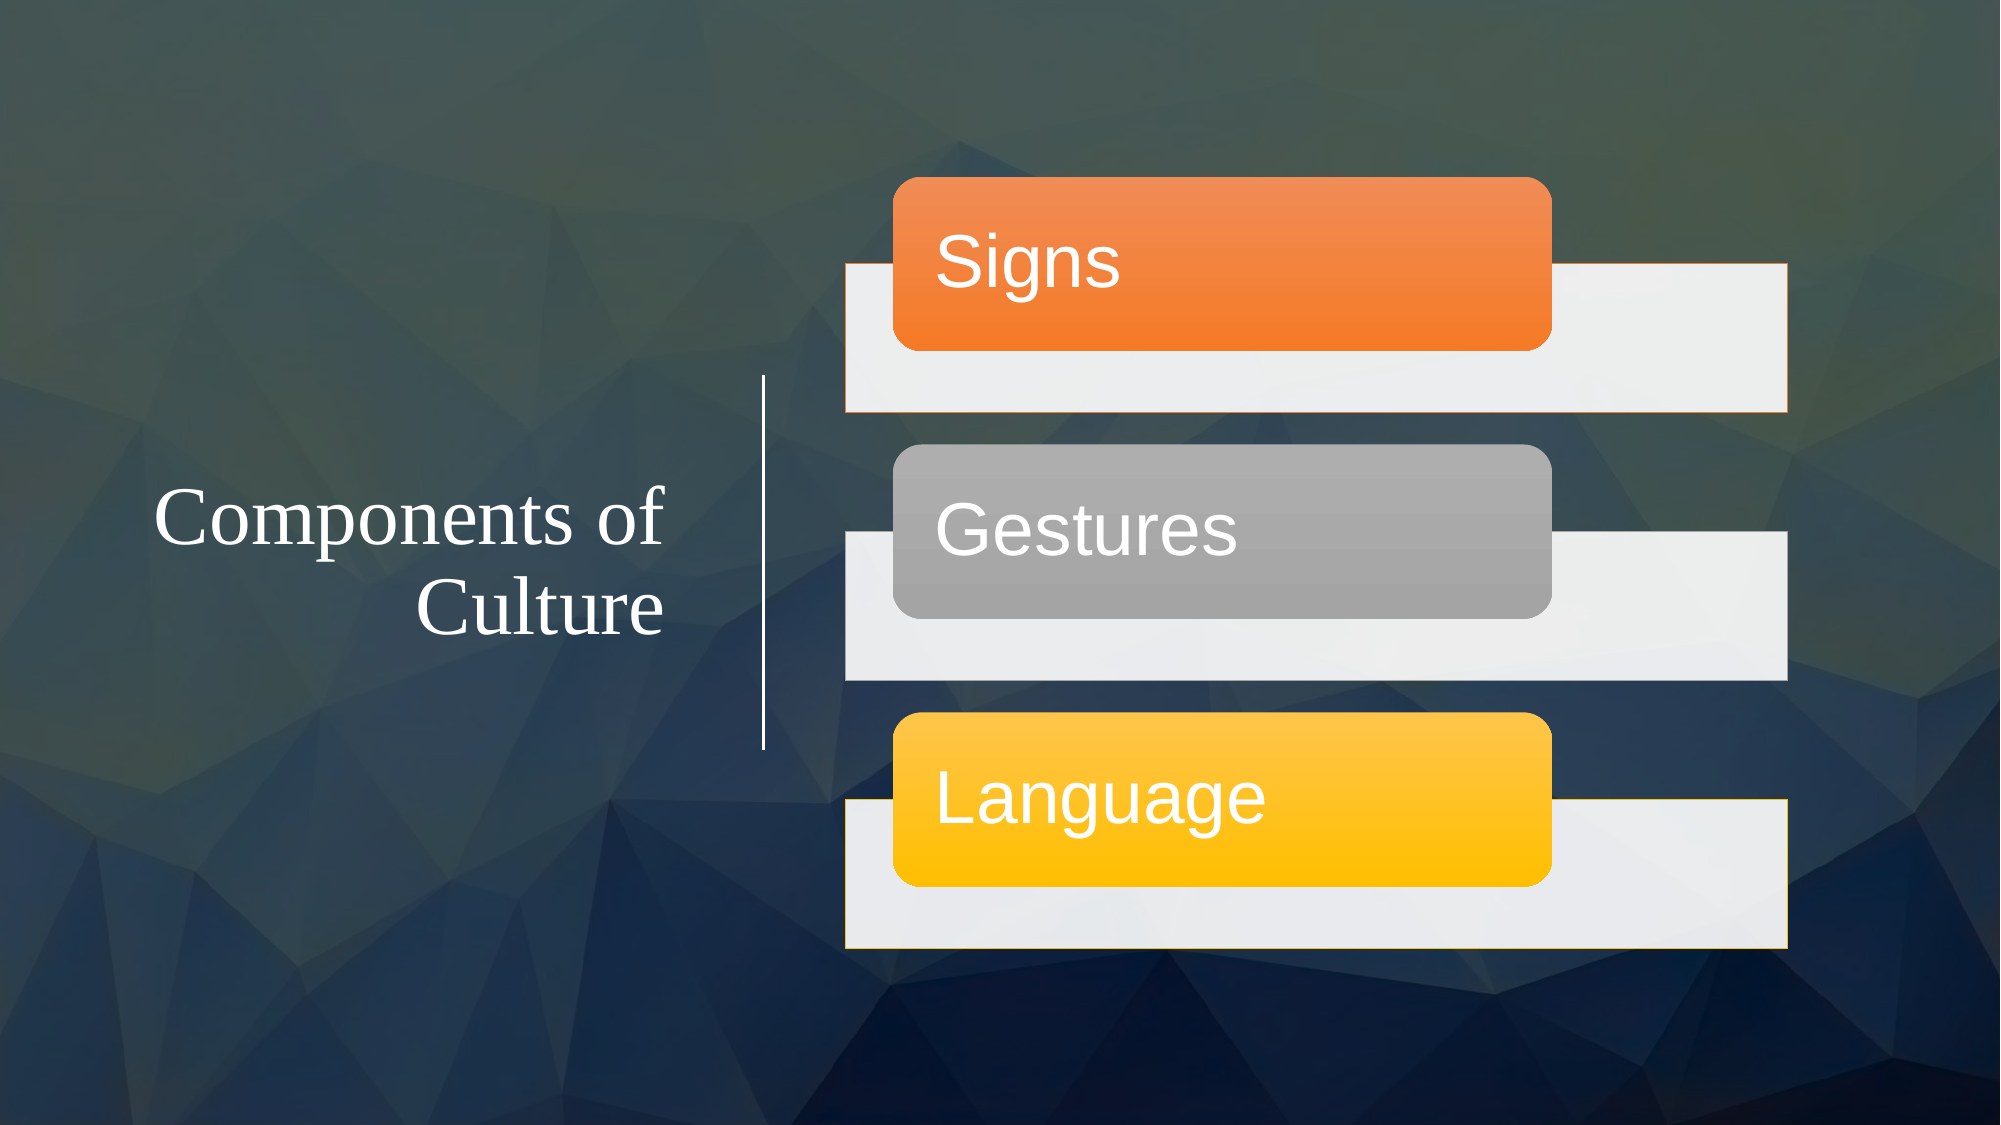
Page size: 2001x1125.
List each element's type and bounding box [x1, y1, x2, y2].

picture [0, 0, 2000, 1125]
list [845, 174, 1788, 951]
